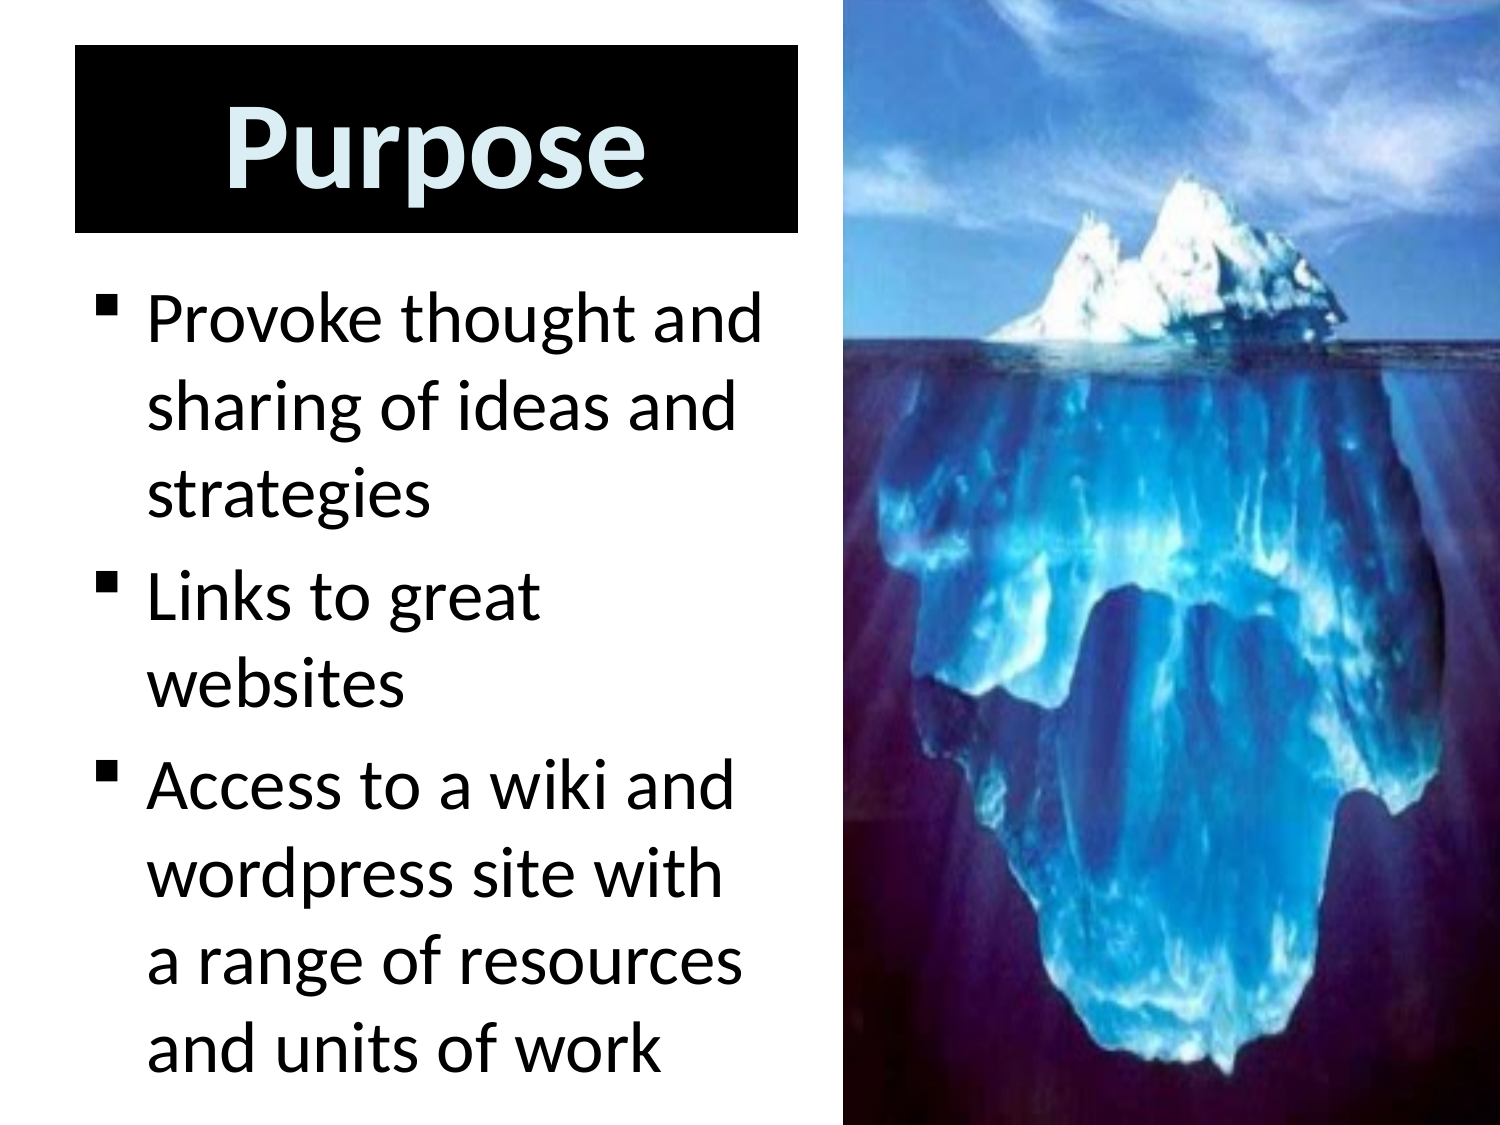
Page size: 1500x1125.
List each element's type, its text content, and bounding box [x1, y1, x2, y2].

list Provoke thought and sharing of ideas and strategies Links to great websites Access to a wiki and wordpress site with a range of resources and units of work [75, 262, 786, 1071]
picture [843, 0, 1500, 1125]
title Purpose [75, 45, 798, 233]
